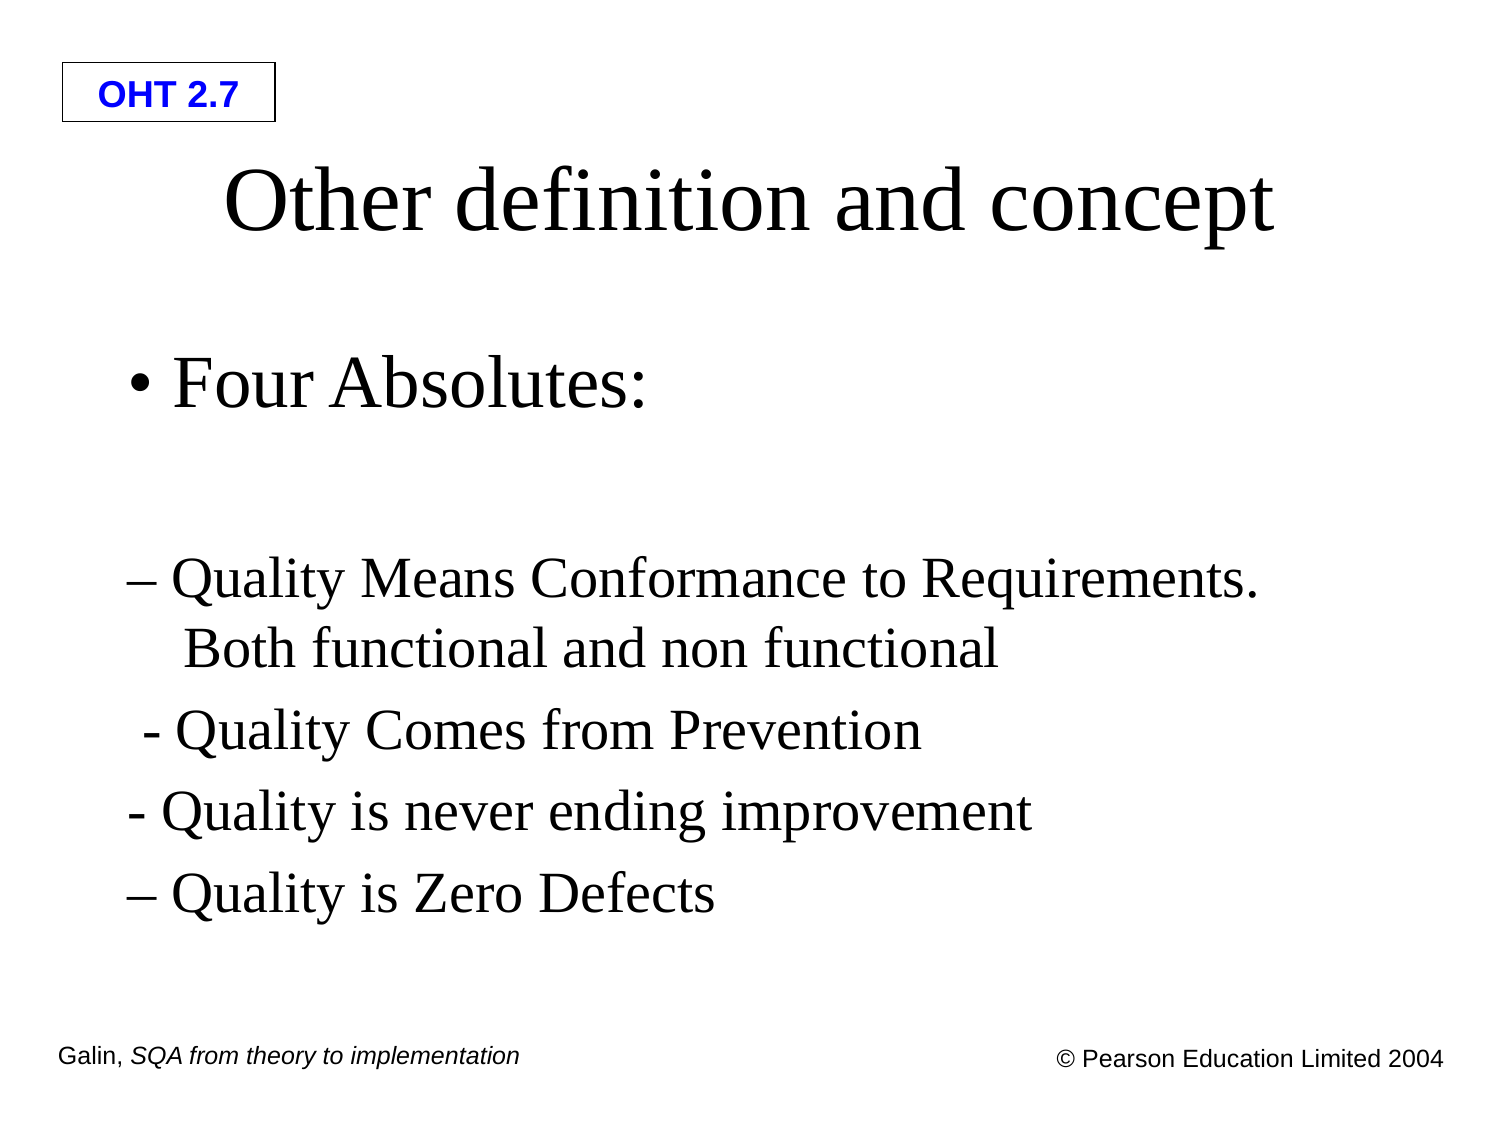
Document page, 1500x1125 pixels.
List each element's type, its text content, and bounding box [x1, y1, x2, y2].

title Other definition and concept [112, 99, 1388, 288]
list • Four Absolutes: – Quality Means Conformance to Requirements. Both functional and non functional - Quality Comes from Prevention - Quality is never ending improvement – Quality is Zero Defects [112, 324, 1388, 1001]
